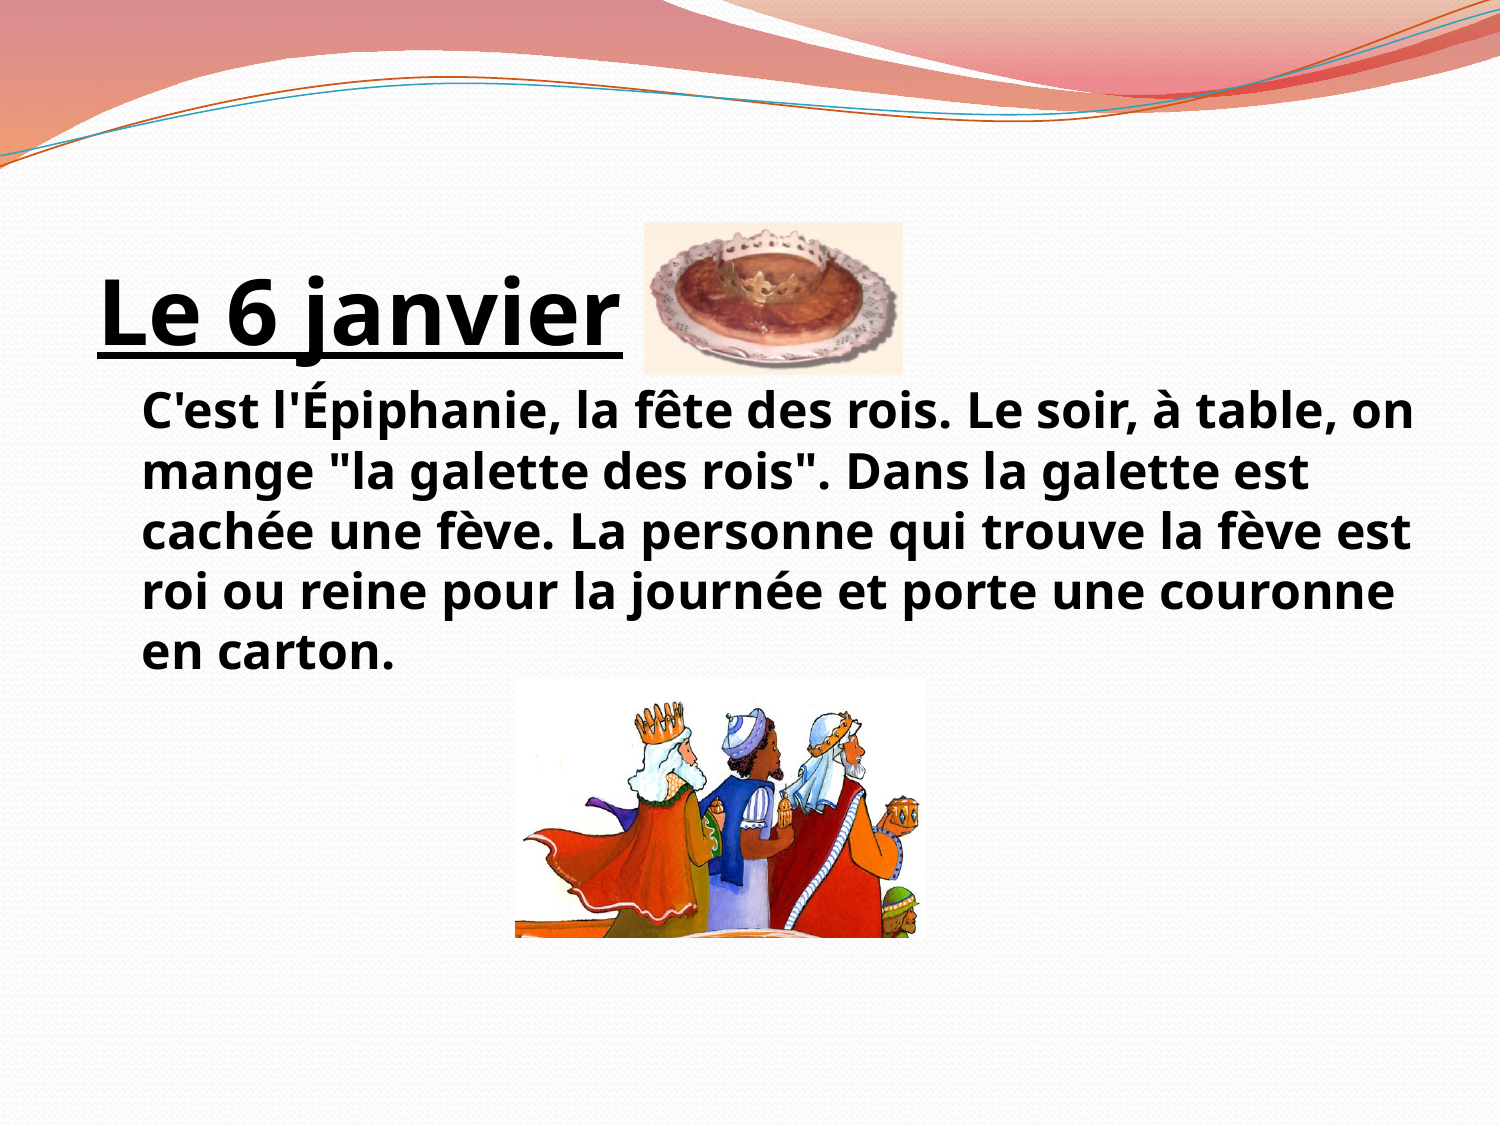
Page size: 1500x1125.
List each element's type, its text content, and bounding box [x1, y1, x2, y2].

list Le 6 janvier C'est l'Épiphanie, la fête des rois. Le soir, à table, on mange "la galette des rois". Dans la galette est cachée une fève. La personne qui trouve la fève est roi ou reine pour la journée et porte une couronne en carton. [81, 245, 1433, 989]
picture [644, 222, 903, 376]
picture [515, 679, 926, 938]
